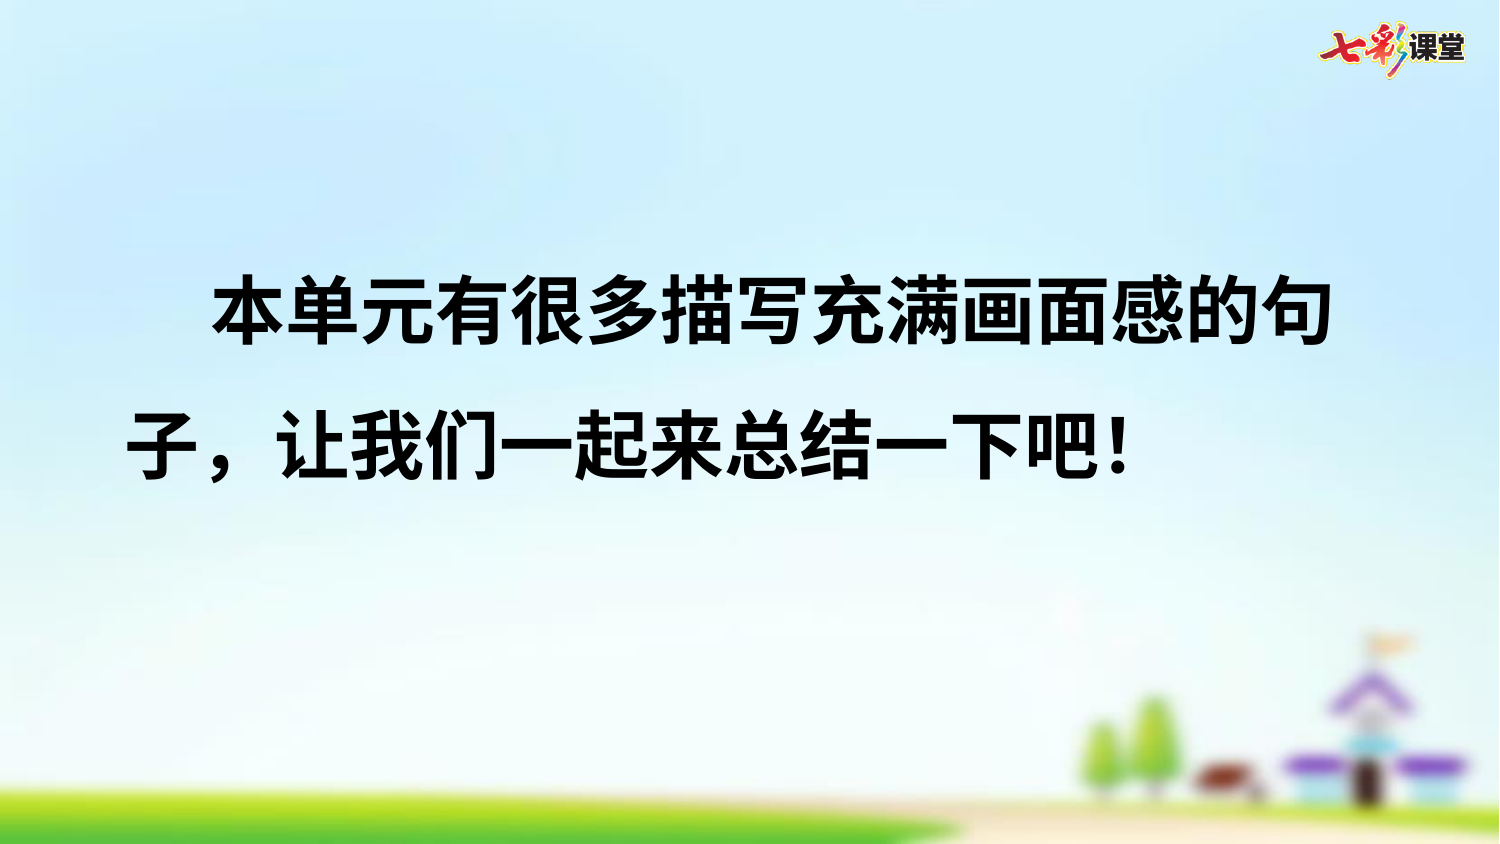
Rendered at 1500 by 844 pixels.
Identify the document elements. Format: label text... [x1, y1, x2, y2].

picture [0, 0, 1499, 844]
text_box 本单元有很多描写充满画面感的句子，让我们一起来总结一下吧！ [110, 211, 1358, 497]
